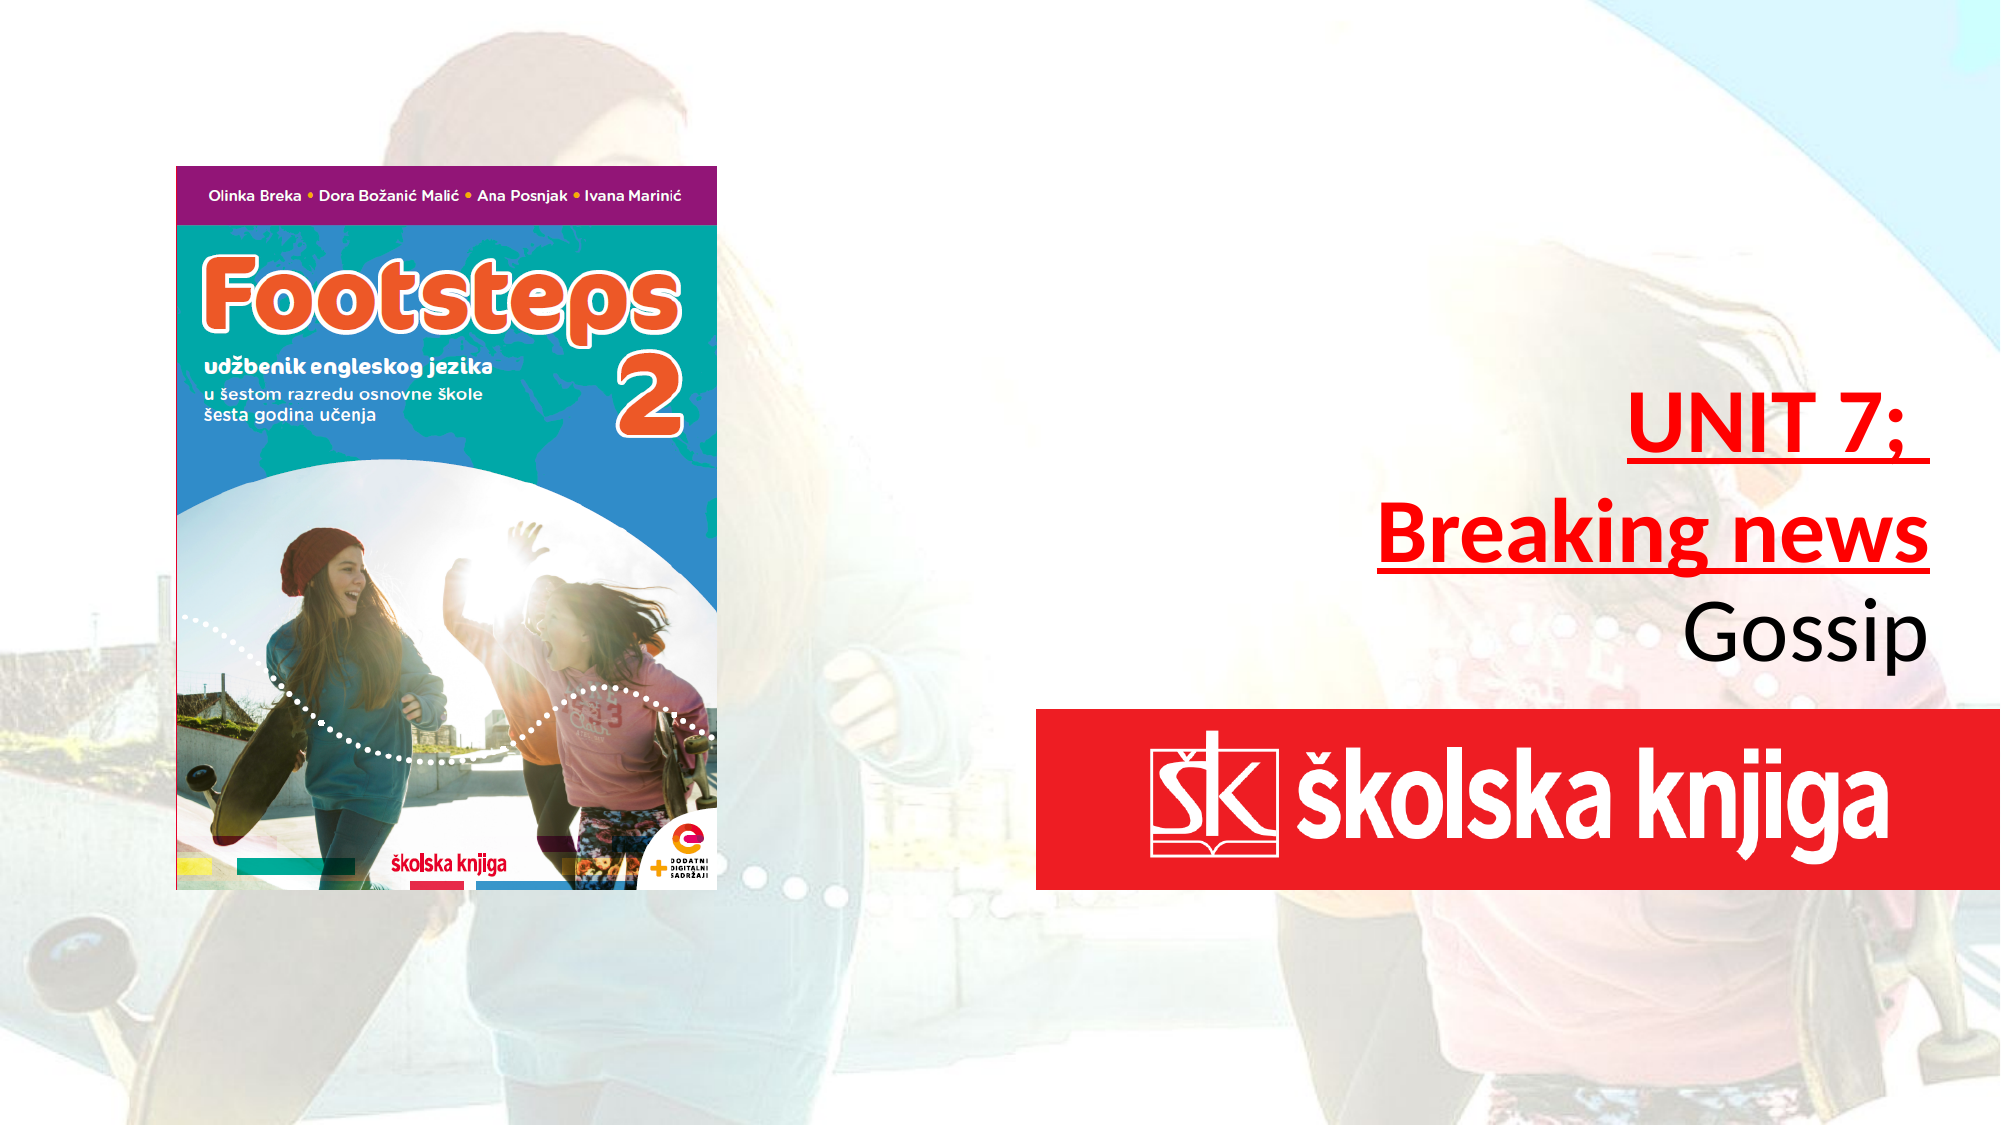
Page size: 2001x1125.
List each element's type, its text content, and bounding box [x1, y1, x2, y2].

text_box Gossip [1036, 562, 1946, 688]
text_box UNIT 7; Breaking news [912, 353, 1946, 588]
picture [0, 0, 2001, 1125]
